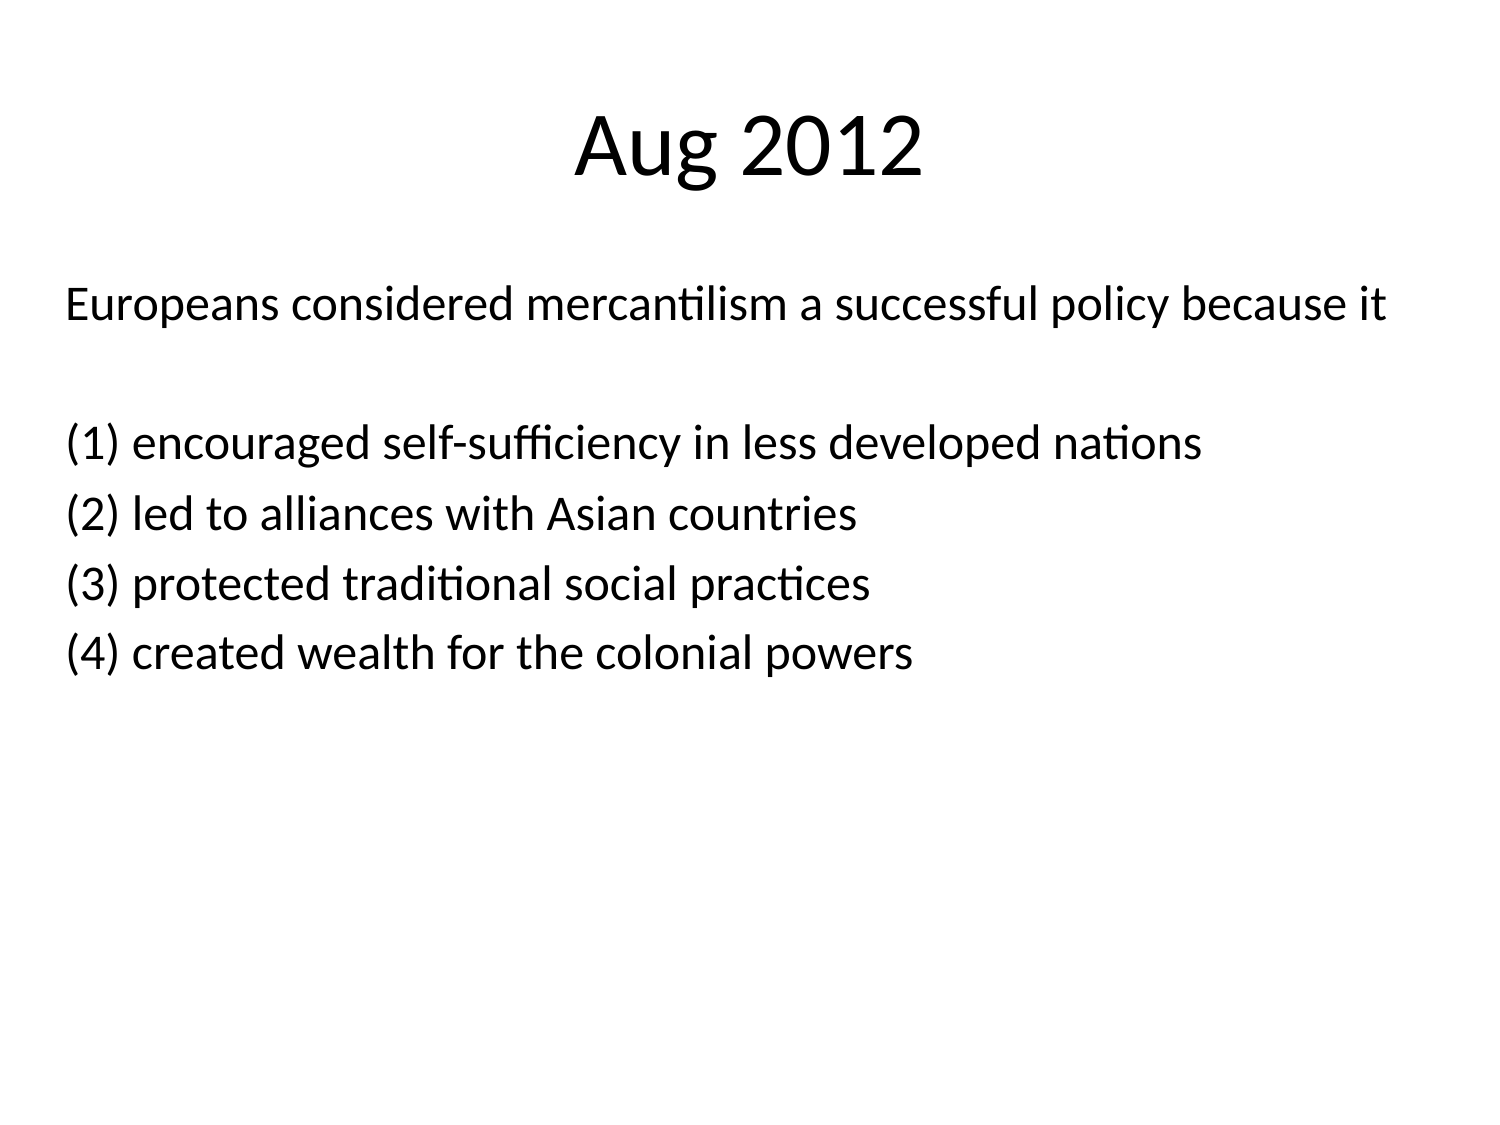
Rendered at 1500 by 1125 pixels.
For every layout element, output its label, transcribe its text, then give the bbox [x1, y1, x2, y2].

list Europeans considered mercantilism a successful policy because it (1) encouraged self-sufficiency in less developed nations (2) led to alliances with Asian countries (3) protected traditional social practices (4) created wealth for the colonial powers [50, 262, 1450, 1005]
title Aug 2012 [75, 45, 1425, 233]
